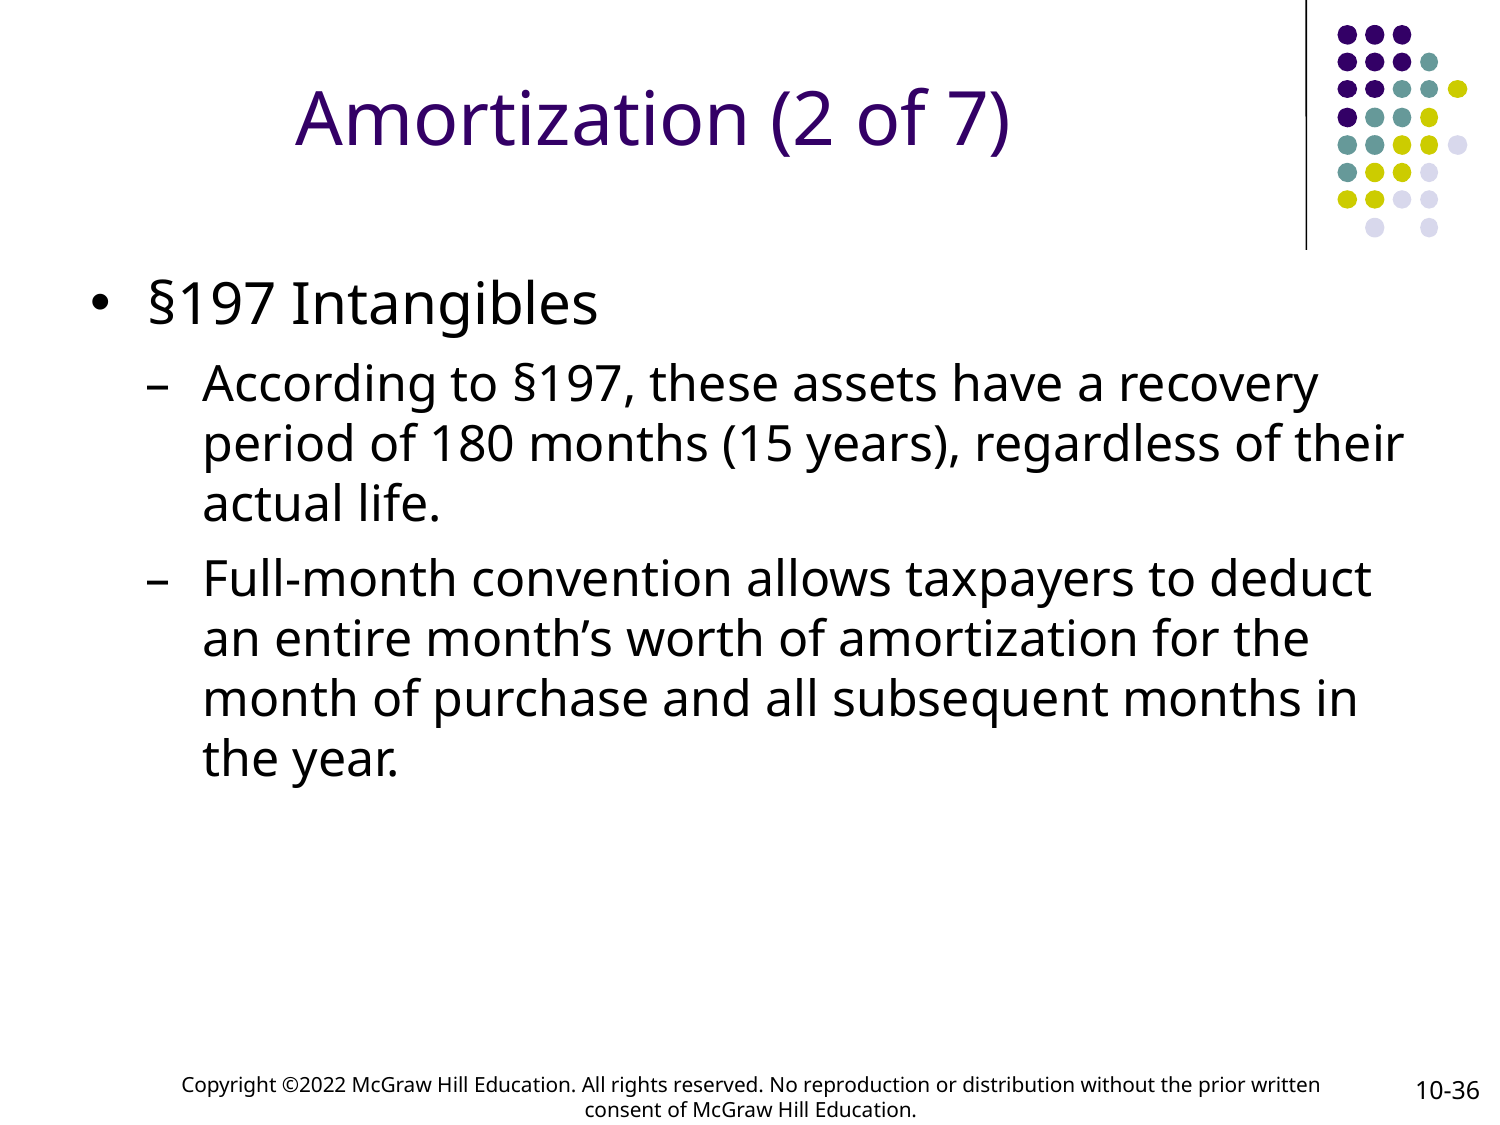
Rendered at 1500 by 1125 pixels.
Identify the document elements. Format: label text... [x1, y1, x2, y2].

slide_number 10-36 [1345, 1061, 1496, 1122]
title Amortization (2 of 7) [32, 8, 1275, 234]
list §197 Intangibles According to §197, these assets have a recovery period of 180 months (15 years), regardless of their actual life. Full-month convention allows taxpayers to deduct an entire month’s worth of amortization for the month of purchase and all subsequent months in the year. [75, 259, 1425, 1062]
